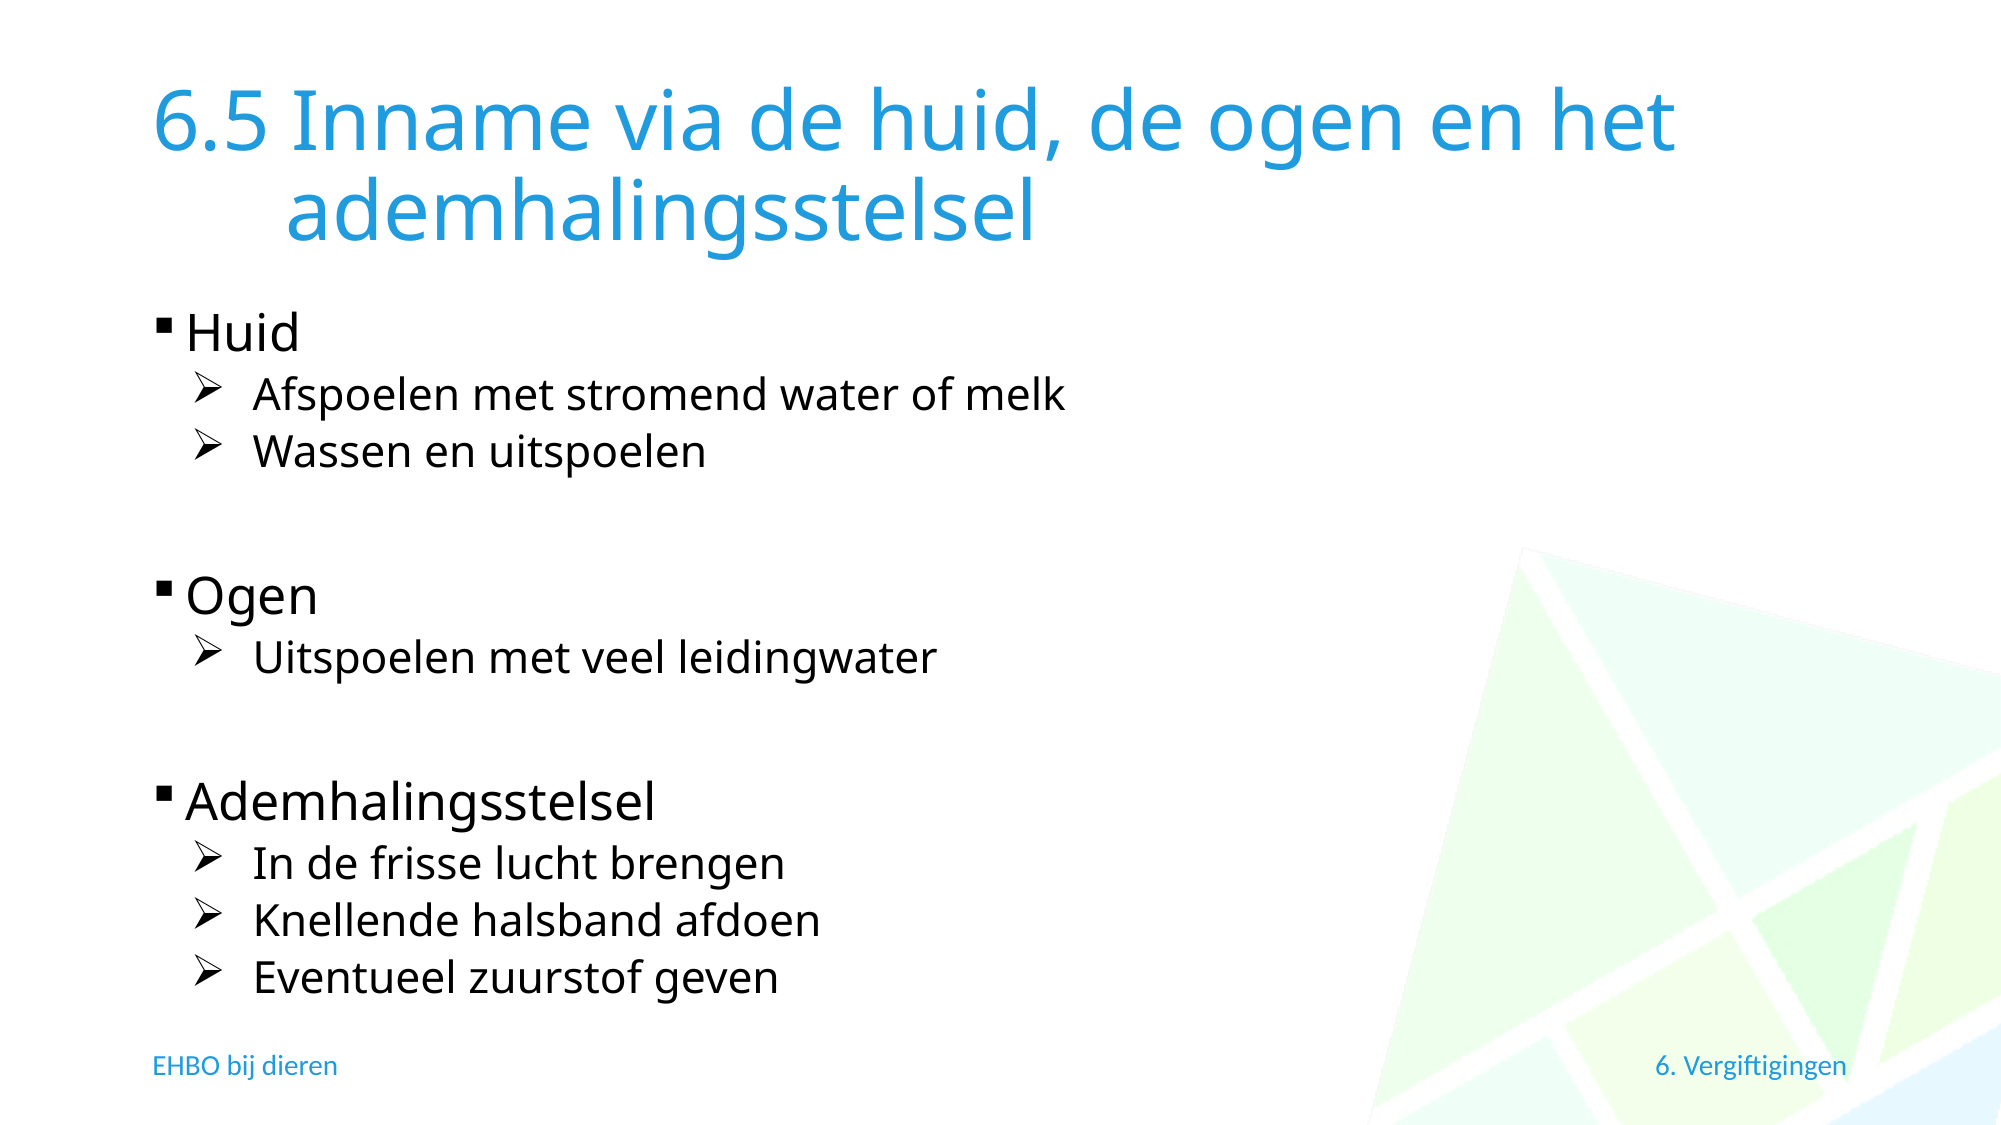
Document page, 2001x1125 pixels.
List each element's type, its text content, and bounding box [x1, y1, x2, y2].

list EHBO bij dieren [137, 1042, 588, 1103]
list Huid Afspoelen met stromend water of melk Wassen en uitspoelen Ogen Uitspoelen met veel leidingwater Ademhalingsstelsel In de frisse lucht brengen Knellende halsband afdoen Eventueel zuurstof geven [137, 299, 1863, 1014]
list 6. Vergiftigingen [1412, 1042, 1863, 1103]
title 6.5 Inname via de huid, de ogen en het ademhalingsstelsel [137, 59, 1863, 278]
